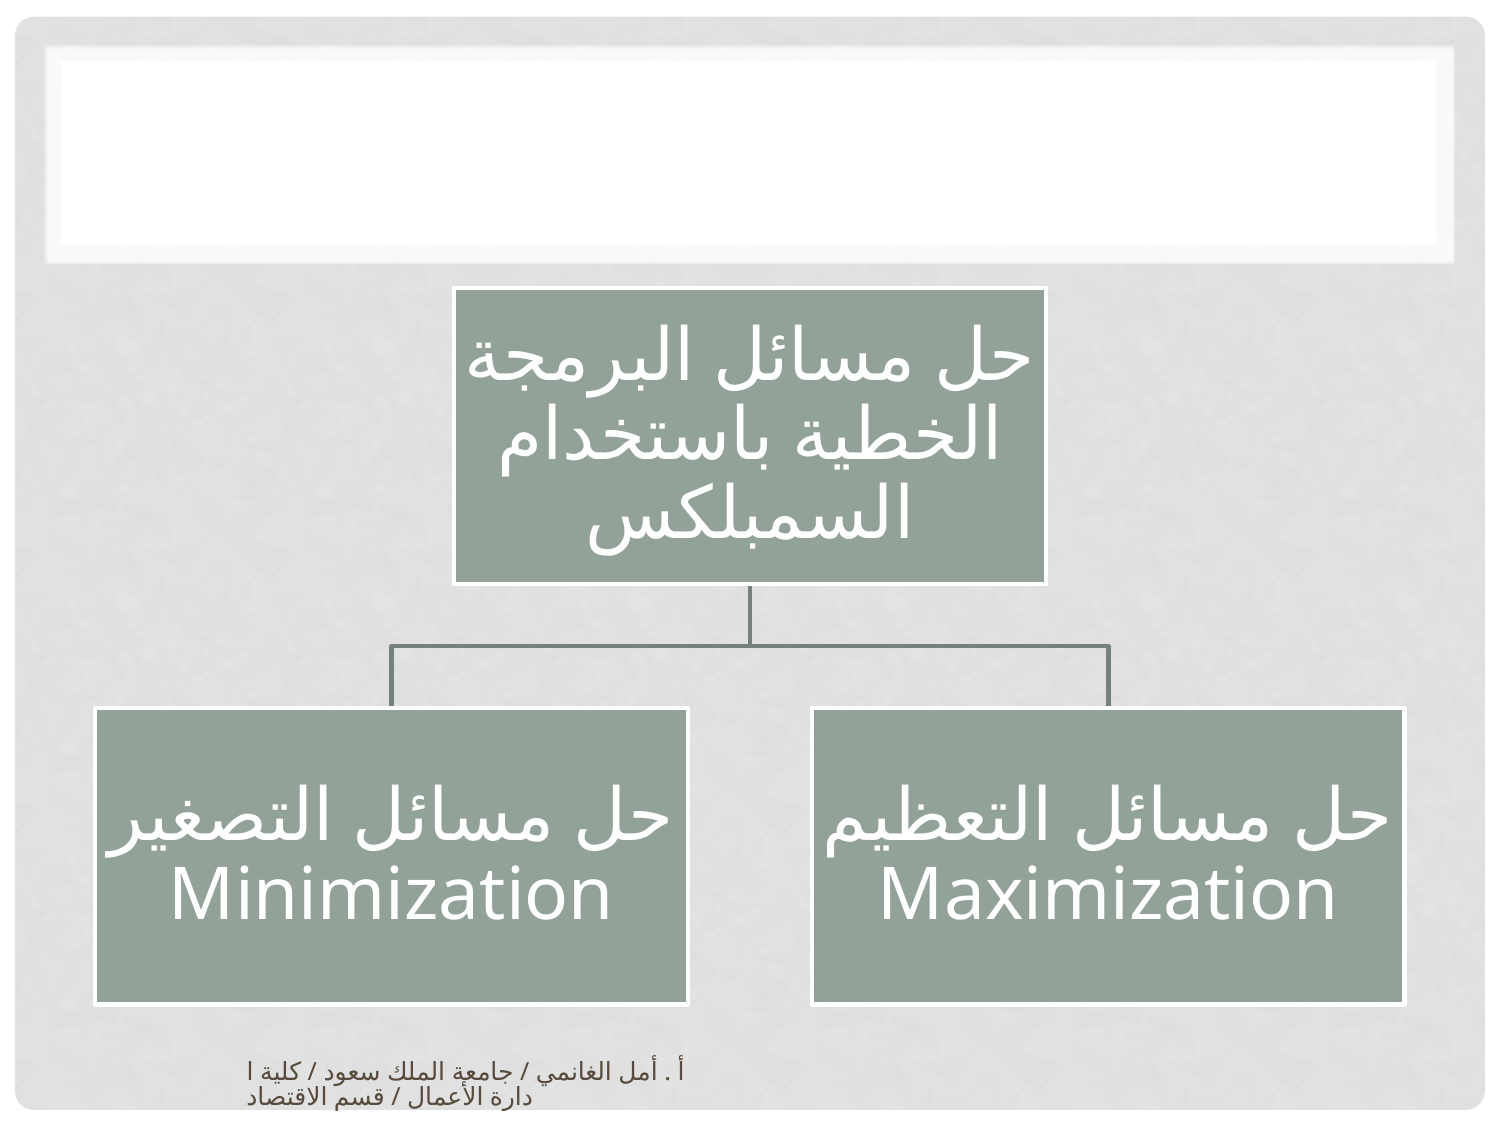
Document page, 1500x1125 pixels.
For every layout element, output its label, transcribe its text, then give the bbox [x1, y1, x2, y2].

footer أ . أمل الغانمي / جامعة الملك سعود / كلية ادارة الأعمال / قسم الاقتصاد [512, 1042, 988, 1103]
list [74, 287, 1426, 1006]
